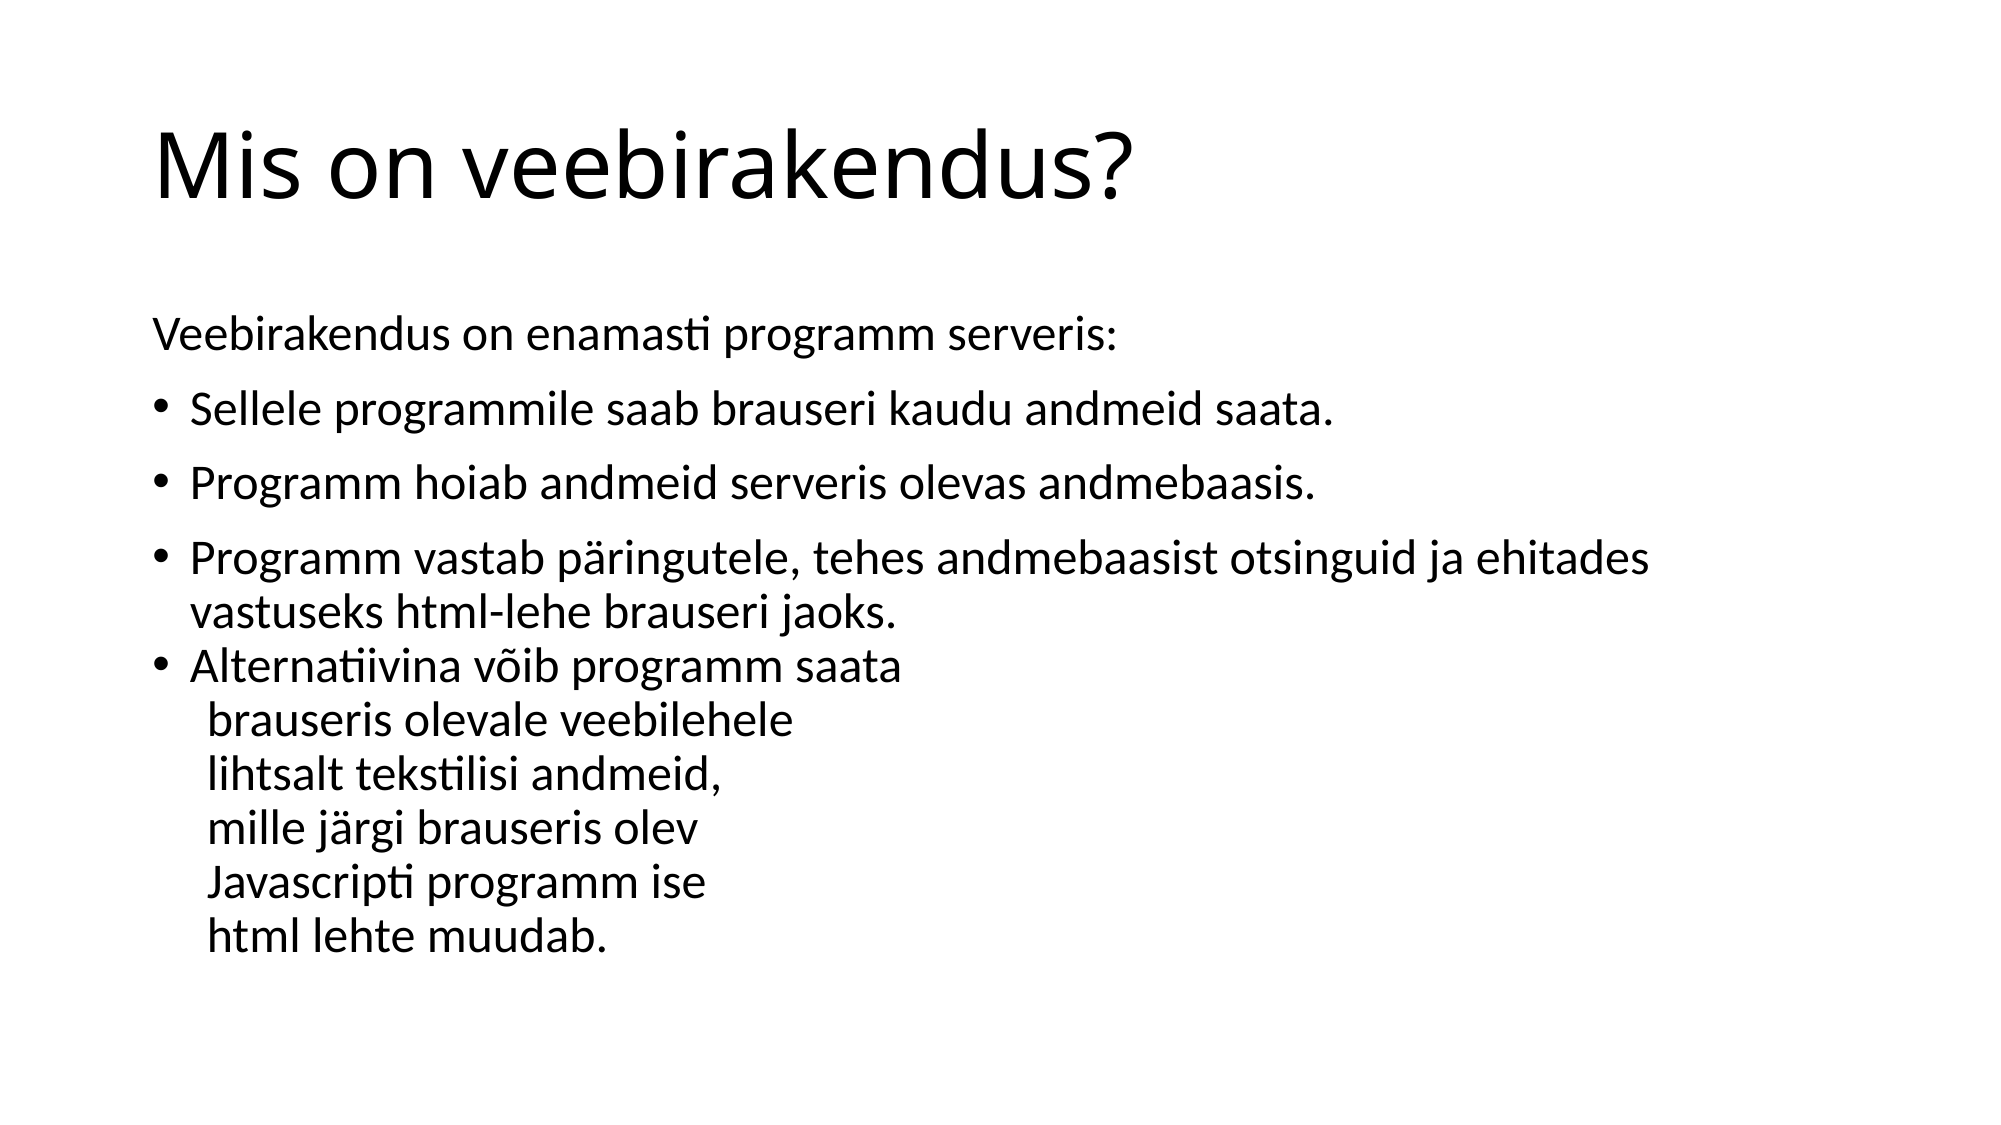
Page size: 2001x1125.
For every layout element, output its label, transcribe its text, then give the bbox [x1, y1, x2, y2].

title Mis on veebirakendus? [137, 59, 1863, 278]
list Veebirakendus on enamasti programm serveris: Sellele programmile saab brauseri kaudu andmeid saata. Programm hoiab andmeid serveris olevas andmebaasis. Programm vastab päringutele, tehes andmebaasist otsinguid ja ehitades vastuseks html-lehe brauseri jaoks. Alternatiivina võib programm saata brauseris olevale veebilehele lihtsalt tekstilisi andmeid, mille järgi brauseris olev Javascripti programm ise html lehte muudab. [137, 299, 1863, 1014]
